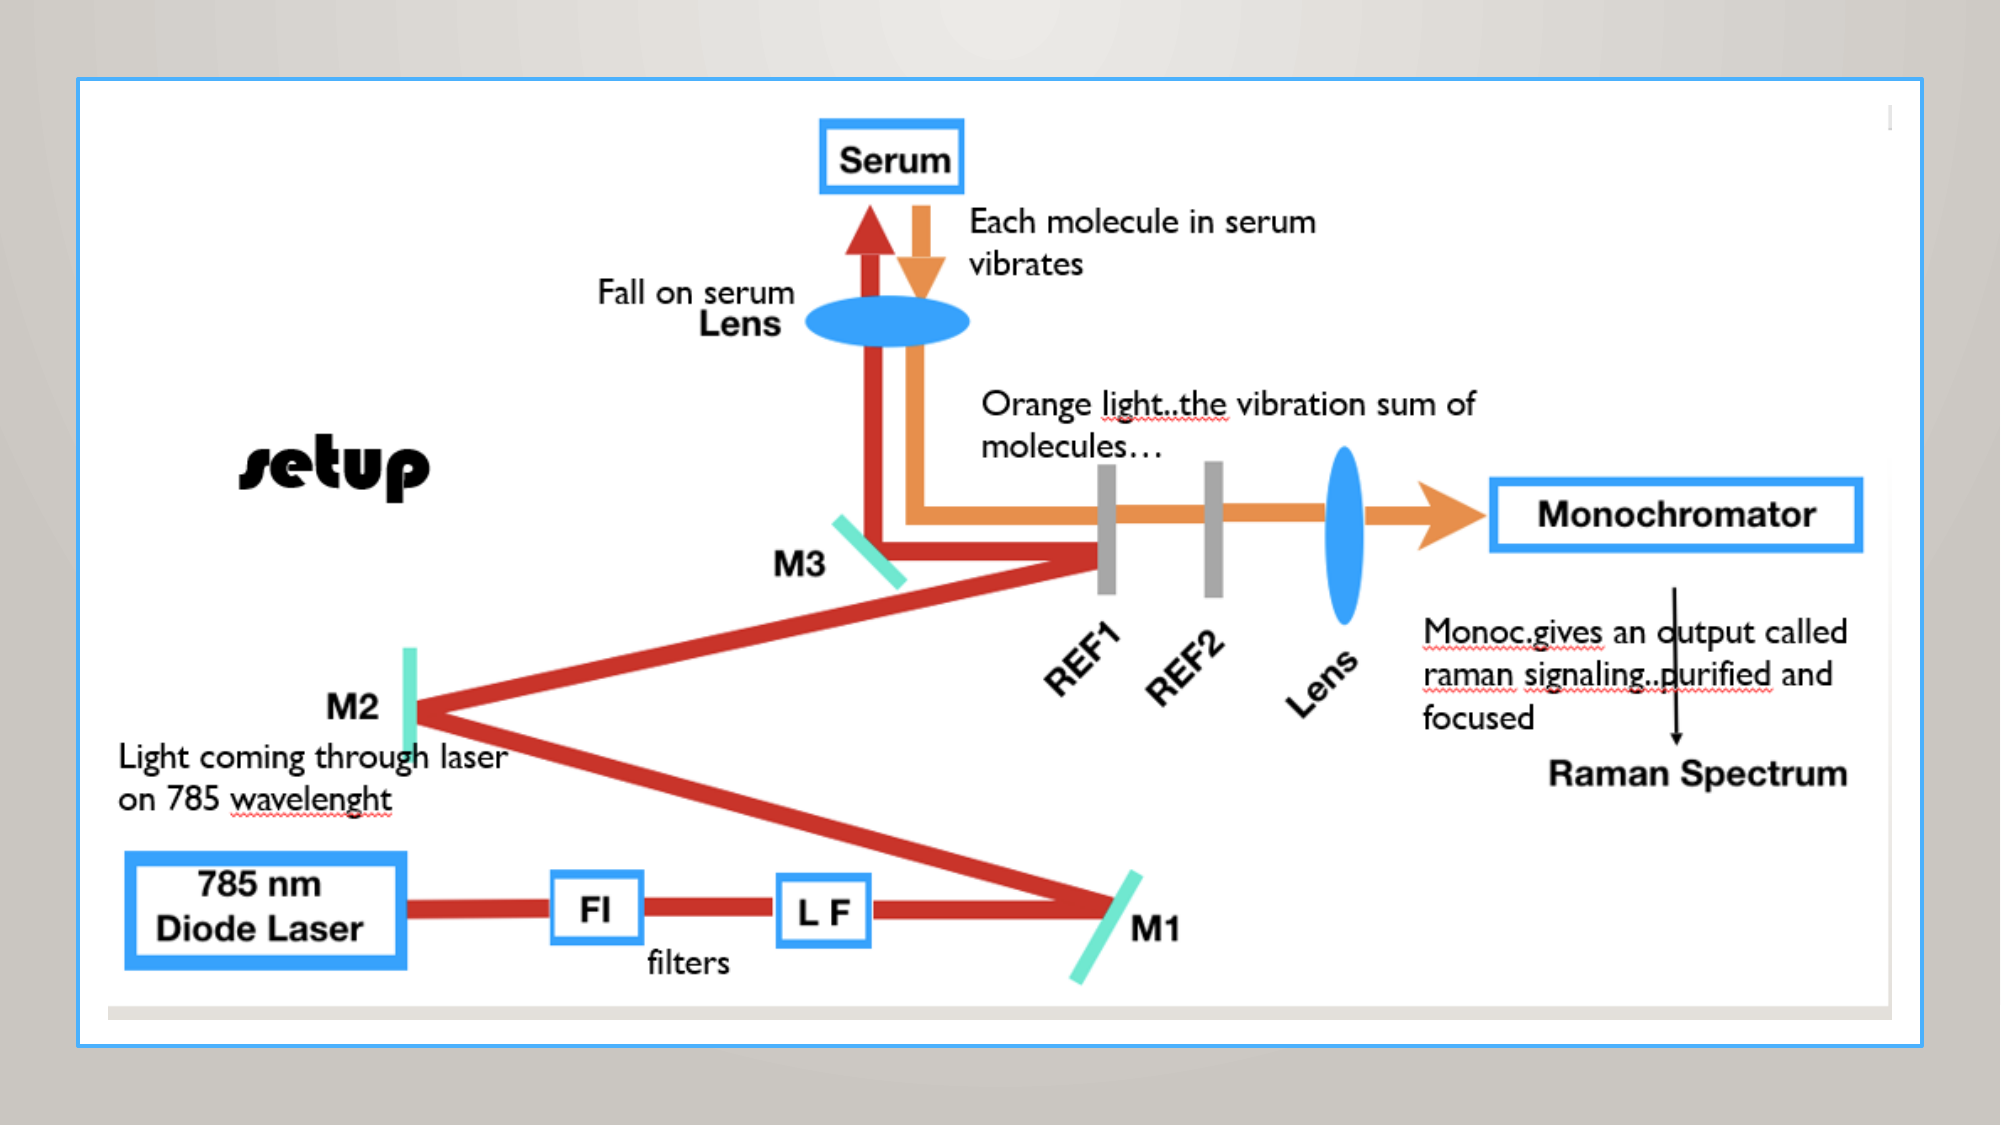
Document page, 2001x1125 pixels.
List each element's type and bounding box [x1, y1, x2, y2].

text_box [77, 77, 1923, 1004]
list [108, 105, 1892, 1020]
picture [0, 1006, 2000, 1125]
text_box [0, 0, 2000, 1004]
